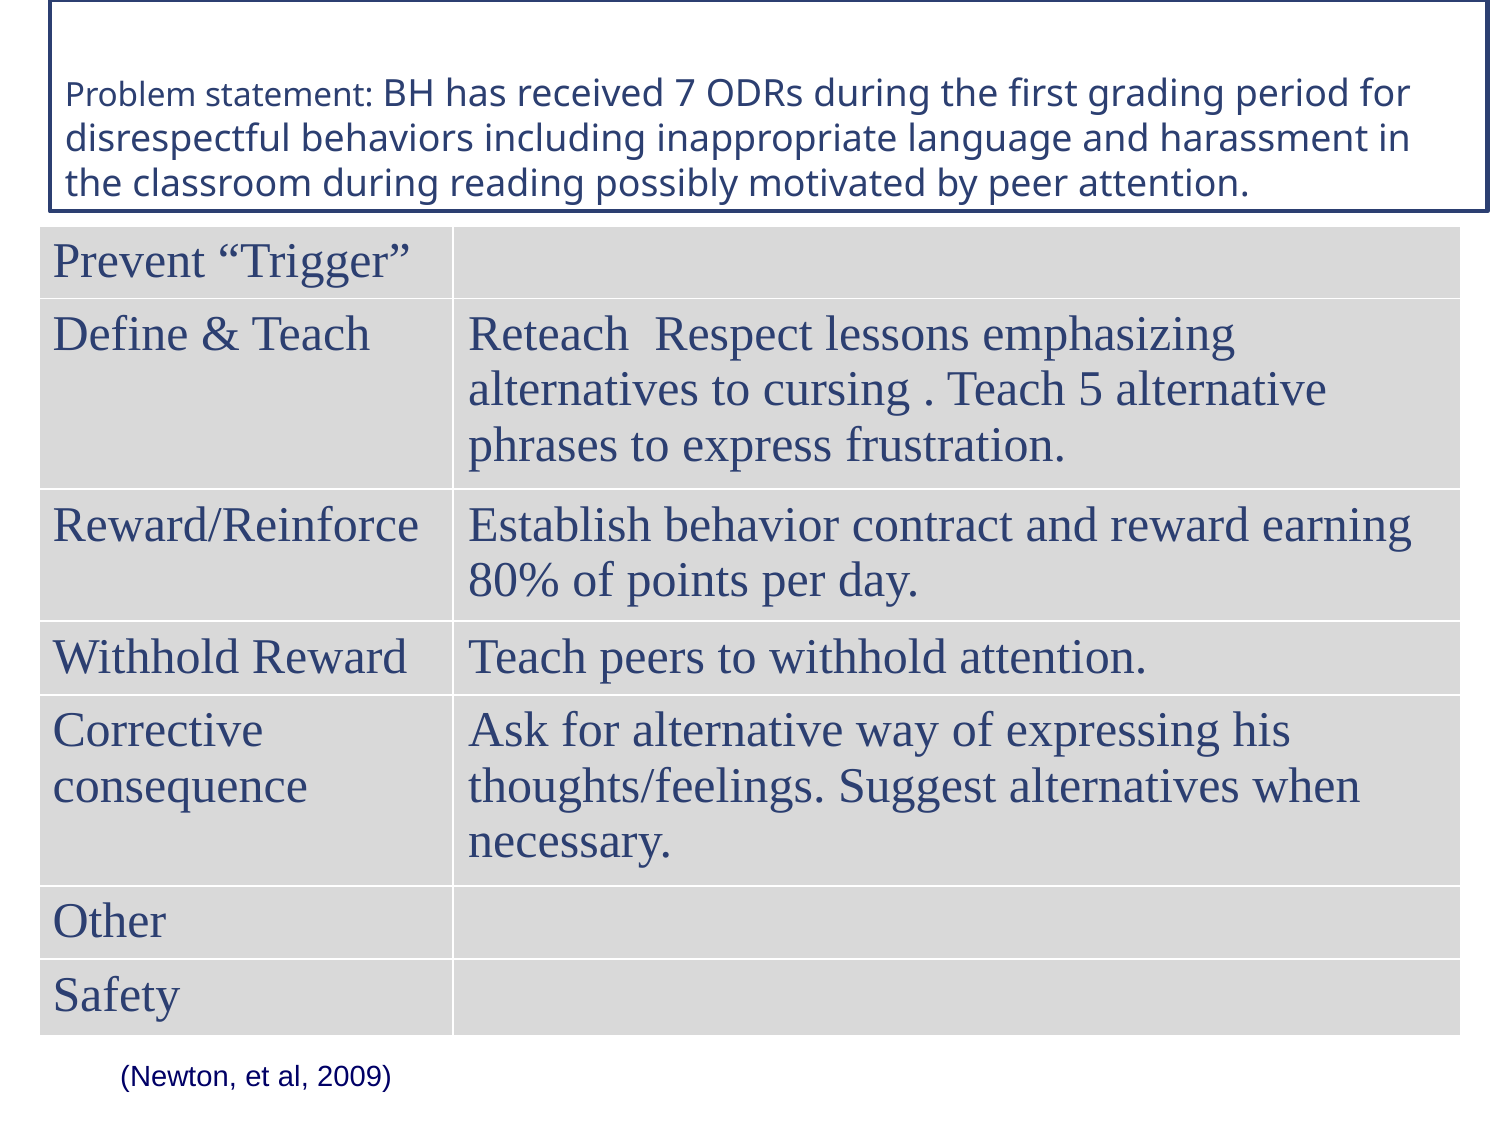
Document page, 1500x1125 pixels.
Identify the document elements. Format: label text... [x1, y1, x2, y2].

table_cell Reteach Respect lessons emphasizing alternatives to cursing . Teach 5 alternative phrases to express frustration. [454, 299, 1460, 488]
footer (Newton, et al, 2009) [49, 1049, 463, 1088]
text_box Problem statement: BH has received 7 ODRs during the first grading period for disrespectful behaviors including inappropriate language and harassment in the classroom during reading possibly motivated by peer attention. [48, 0, 1490, 213]
table_cell Withhold Reward [40, 622, 452, 694]
table_cell Teach peers to withhold attention. [454, 622, 1460, 694]
table_header [454, 227, 1460, 298]
table_cell Define & Teach [40, 299, 452, 488]
table_cell [454, 960, 1460, 1035]
table_cell [454, 887, 1460, 958]
table_header Prevent “Trigger” [40, 227, 452, 298]
table_cell Safety [40, 960, 452, 1035]
table_cell Ask for alternative way of expressing his thoughts/feelings. Suggest alternatives when necessary. [454, 696, 1460, 885]
table_cell Establish behavior contract and reward earning 80% of points per day. [454, 490, 1460, 620]
table_cell Reward/Reinforce [40, 490, 452, 620]
table_cell Corrective consequence [40, 696, 452, 885]
table_cell Other [40, 887, 452, 958]
